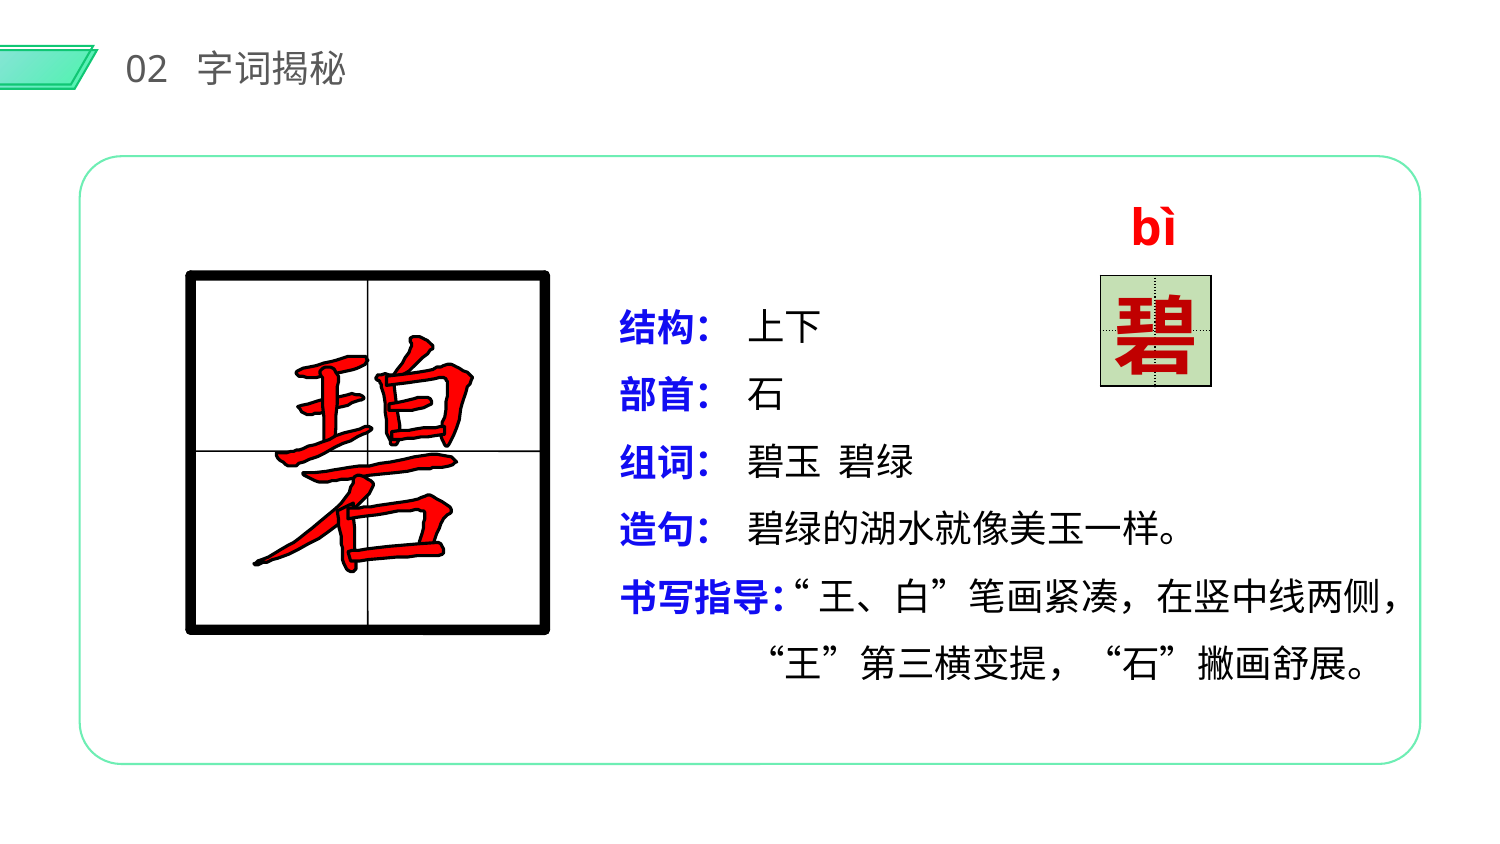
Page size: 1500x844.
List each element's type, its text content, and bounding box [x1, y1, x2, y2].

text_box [190, 275, 545, 630]
text_box 结构： 部首： 组词： 造句： 书写指导： [608, 275, 735, 625]
list 02 字词揭秘 [114, 44, 507, 99]
text_box 碧 [1101, 276, 1211, 390]
text_box bì [1119, 189, 1243, 262]
text_box 上下 石 碧玉 碧绿 碧绿的湖水就像美玉一样。 “王、白”笔画紧凑，在竖中线两侧，“王”第三横变提，“石”撇画舒展。 [735, 274, 1442, 691]
